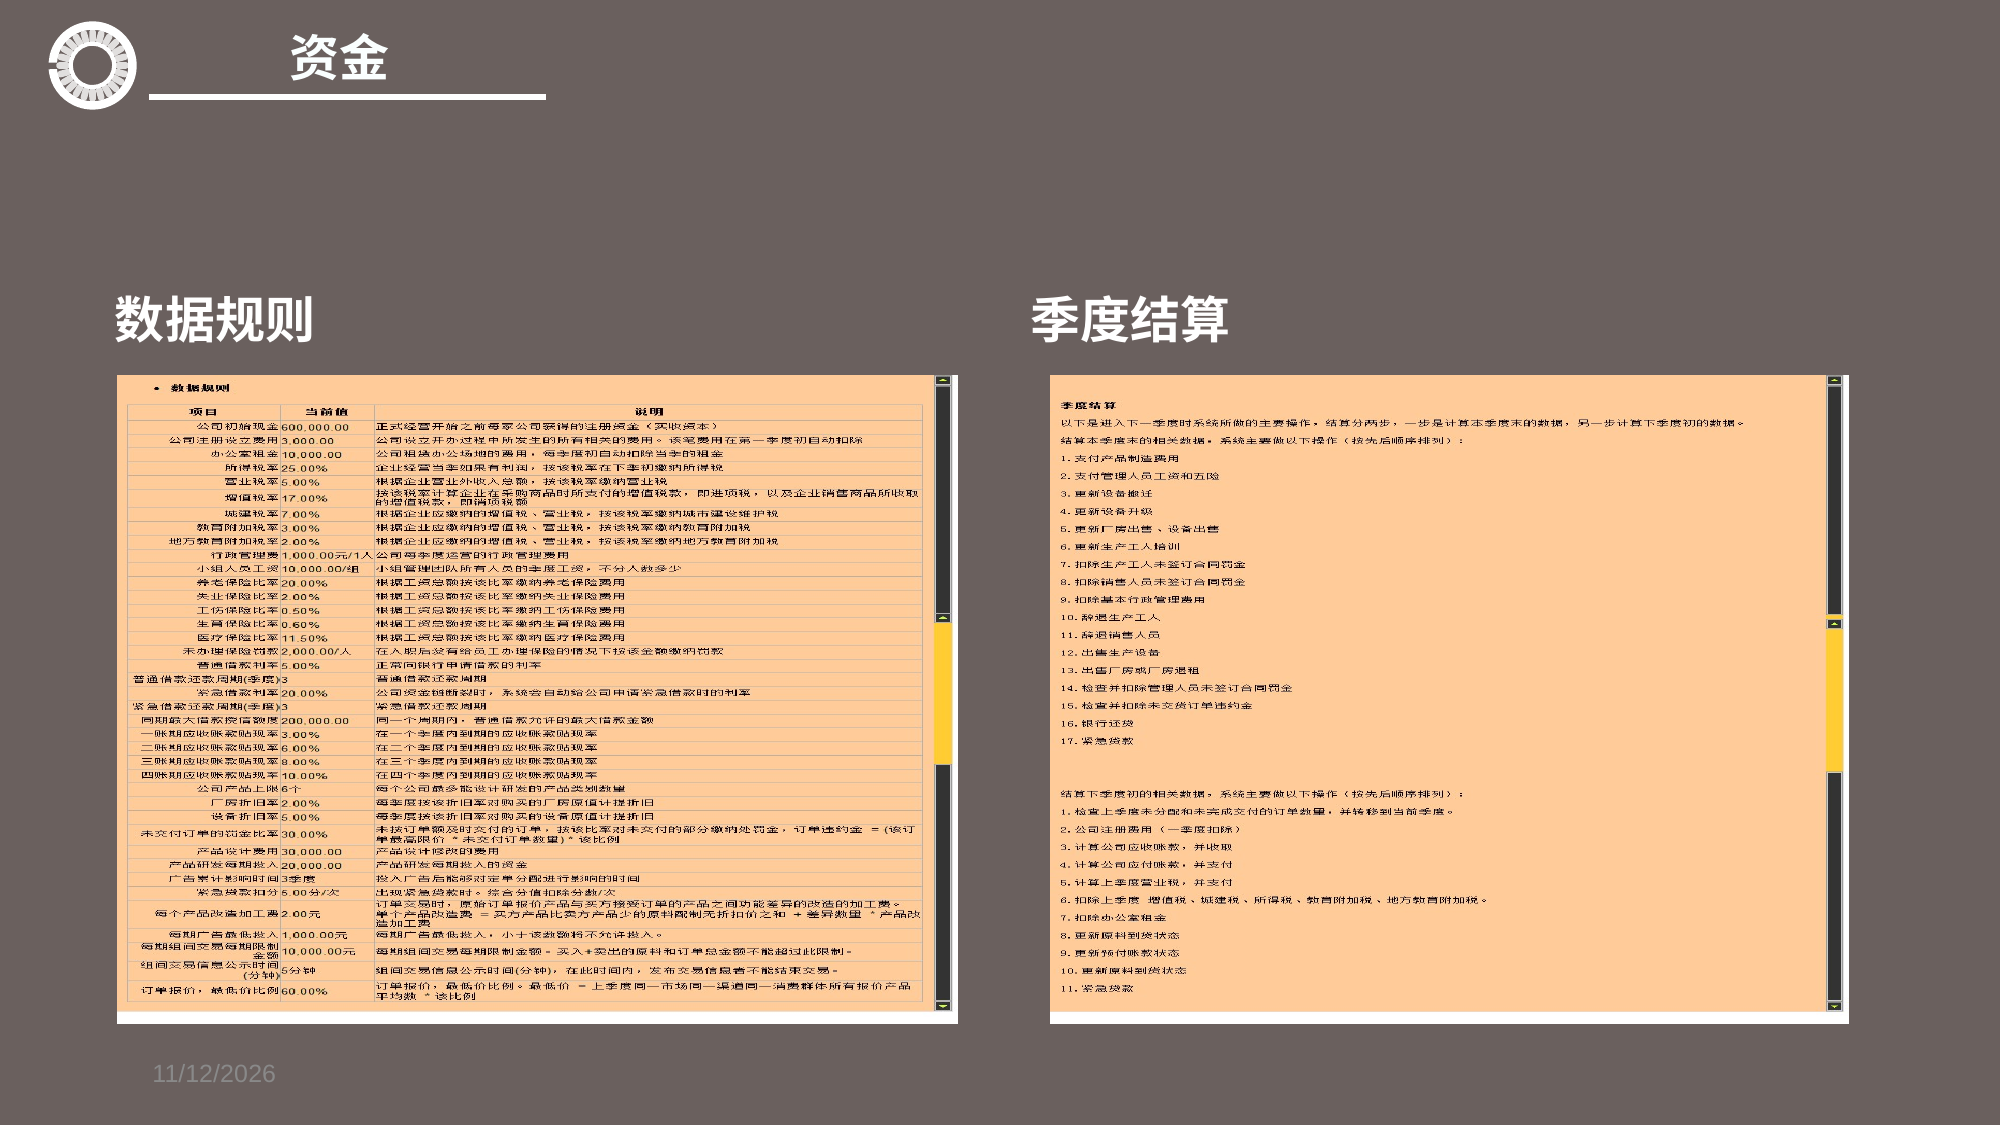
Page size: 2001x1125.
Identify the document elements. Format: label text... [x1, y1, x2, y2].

list 数据规则 [99, 251, 984, 357]
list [117, 375, 958, 1024]
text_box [48, 21, 137, 110]
text_box 资金 [142, 31, 564, 89]
list 季度结算 [1015, 251, 1900, 357]
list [1049, 375, 1849, 1024]
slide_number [137, 1042, 588, 1103]
